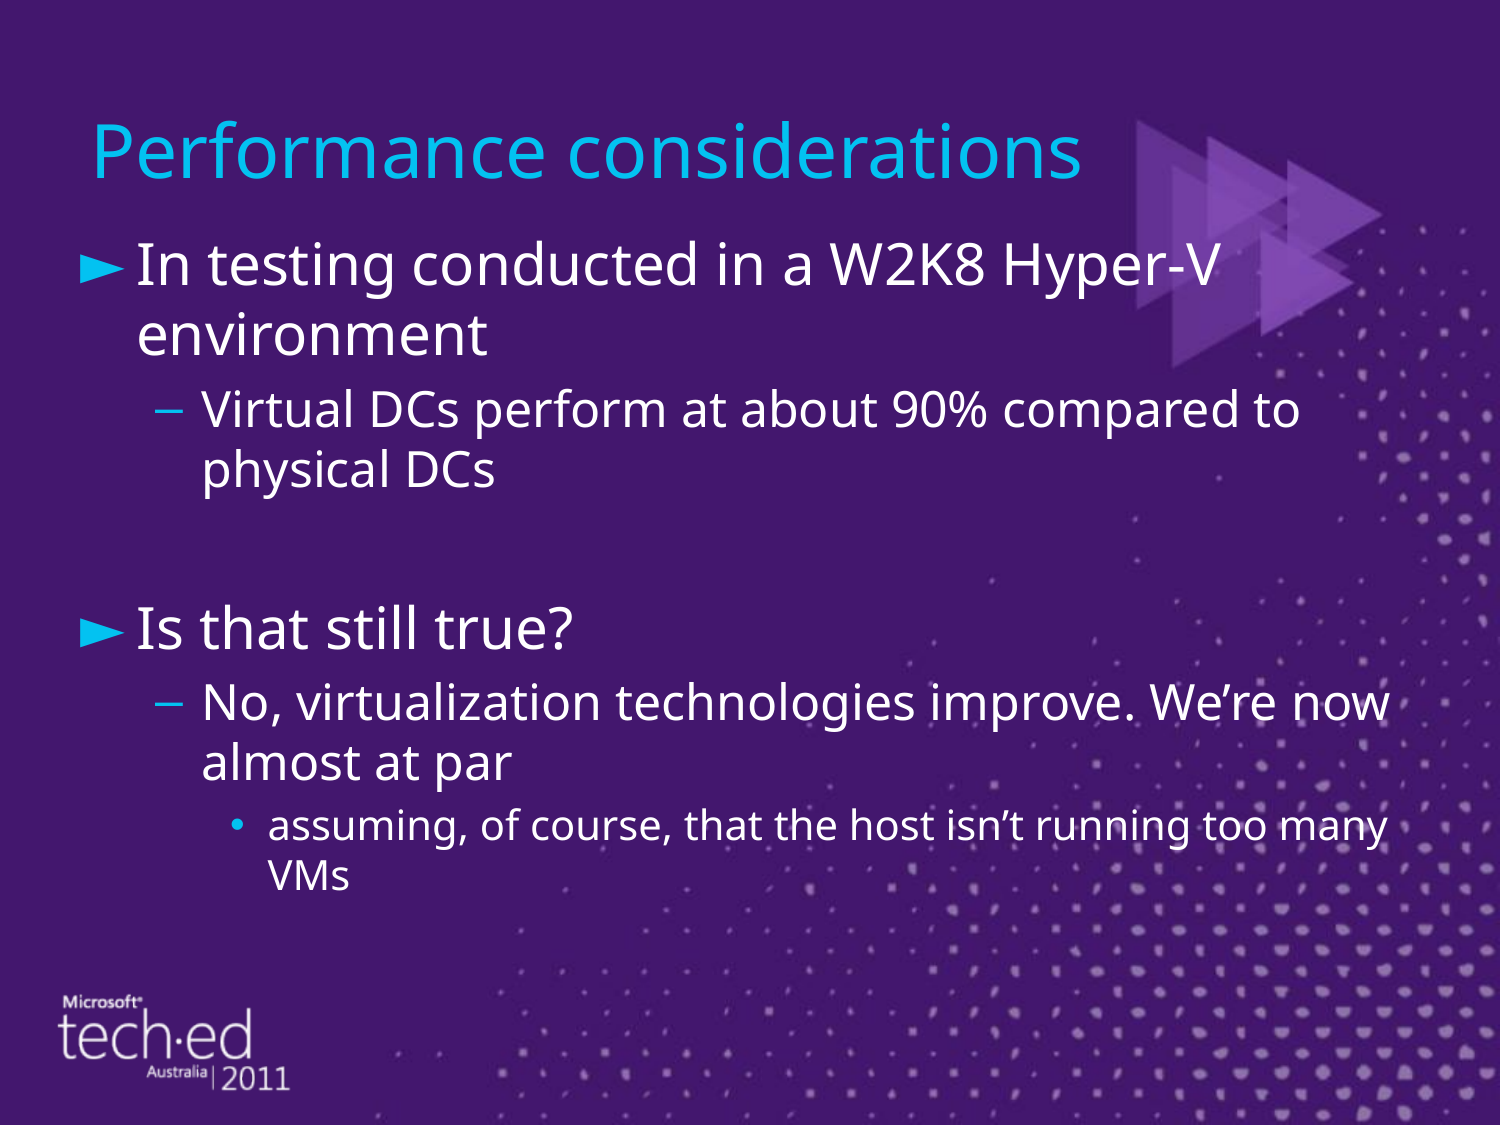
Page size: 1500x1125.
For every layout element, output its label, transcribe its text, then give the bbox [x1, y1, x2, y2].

list In testing conducted in a W2K8 Hyper-V environment Virtual DCs perform at about 90% compared to physical DCs Is that still true? No, virtualization technologies improve. We’re now almost at par assuming, of course, that the host isn’t running too many VMs [64, 219, 1437, 548]
picture [0, 0, 1500, 1125]
title Performance considerations [75, 54, 1425, 219]
